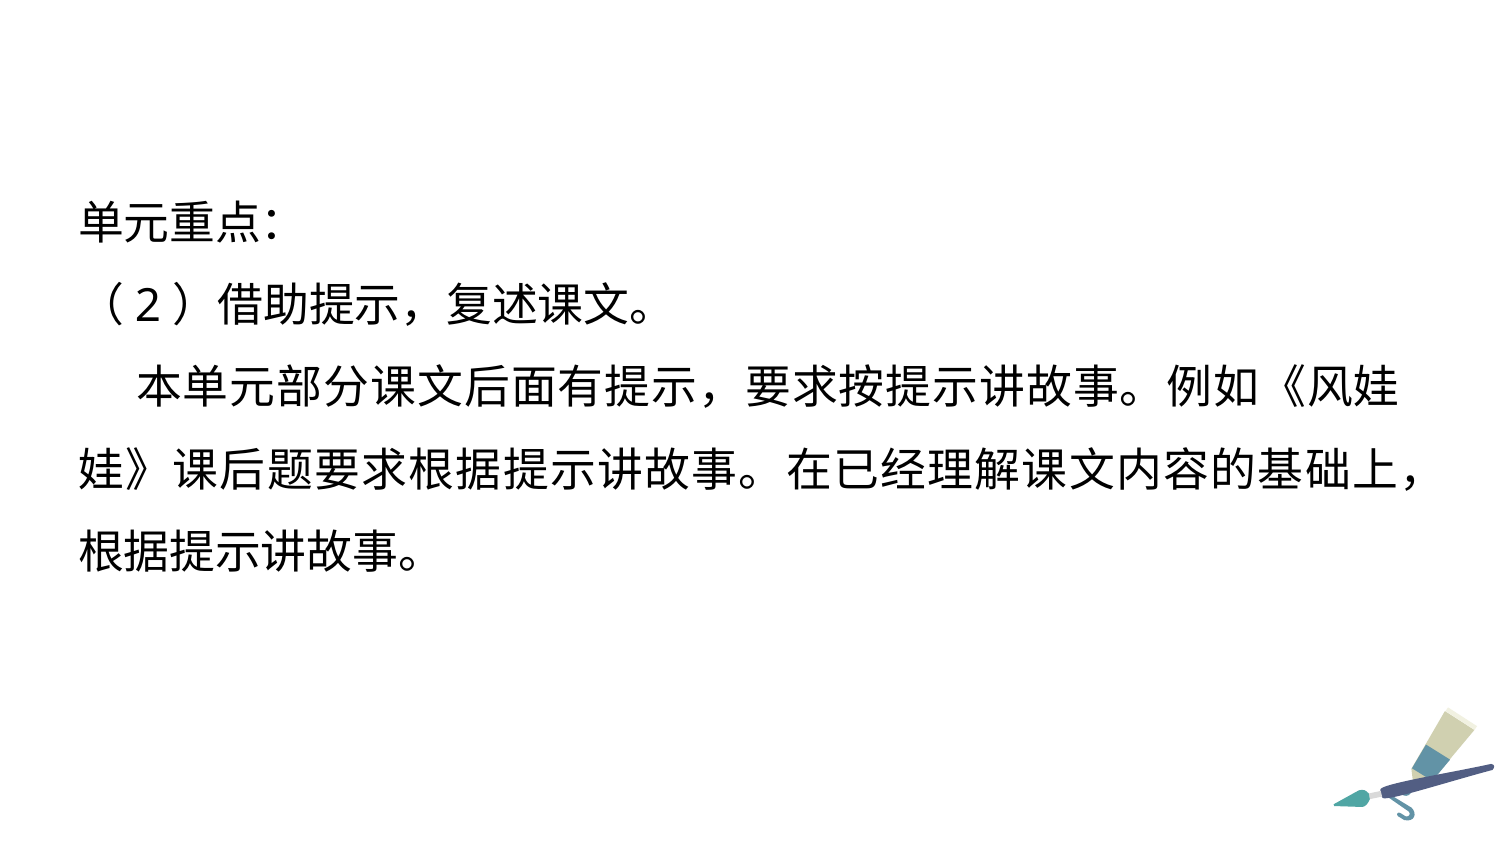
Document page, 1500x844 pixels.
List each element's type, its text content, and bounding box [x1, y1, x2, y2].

text_box 单元重点： （2）借助提示，复述课文。 本单元部分课文后面有提示，要求按提示讲故事。例如《风娃娃》课后题要求根据提示讲故事。在已经理解课文内容的基础上，根据提示讲故事。 [17, 158, 1416, 586]
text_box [1358, 708, 1481, 844]
